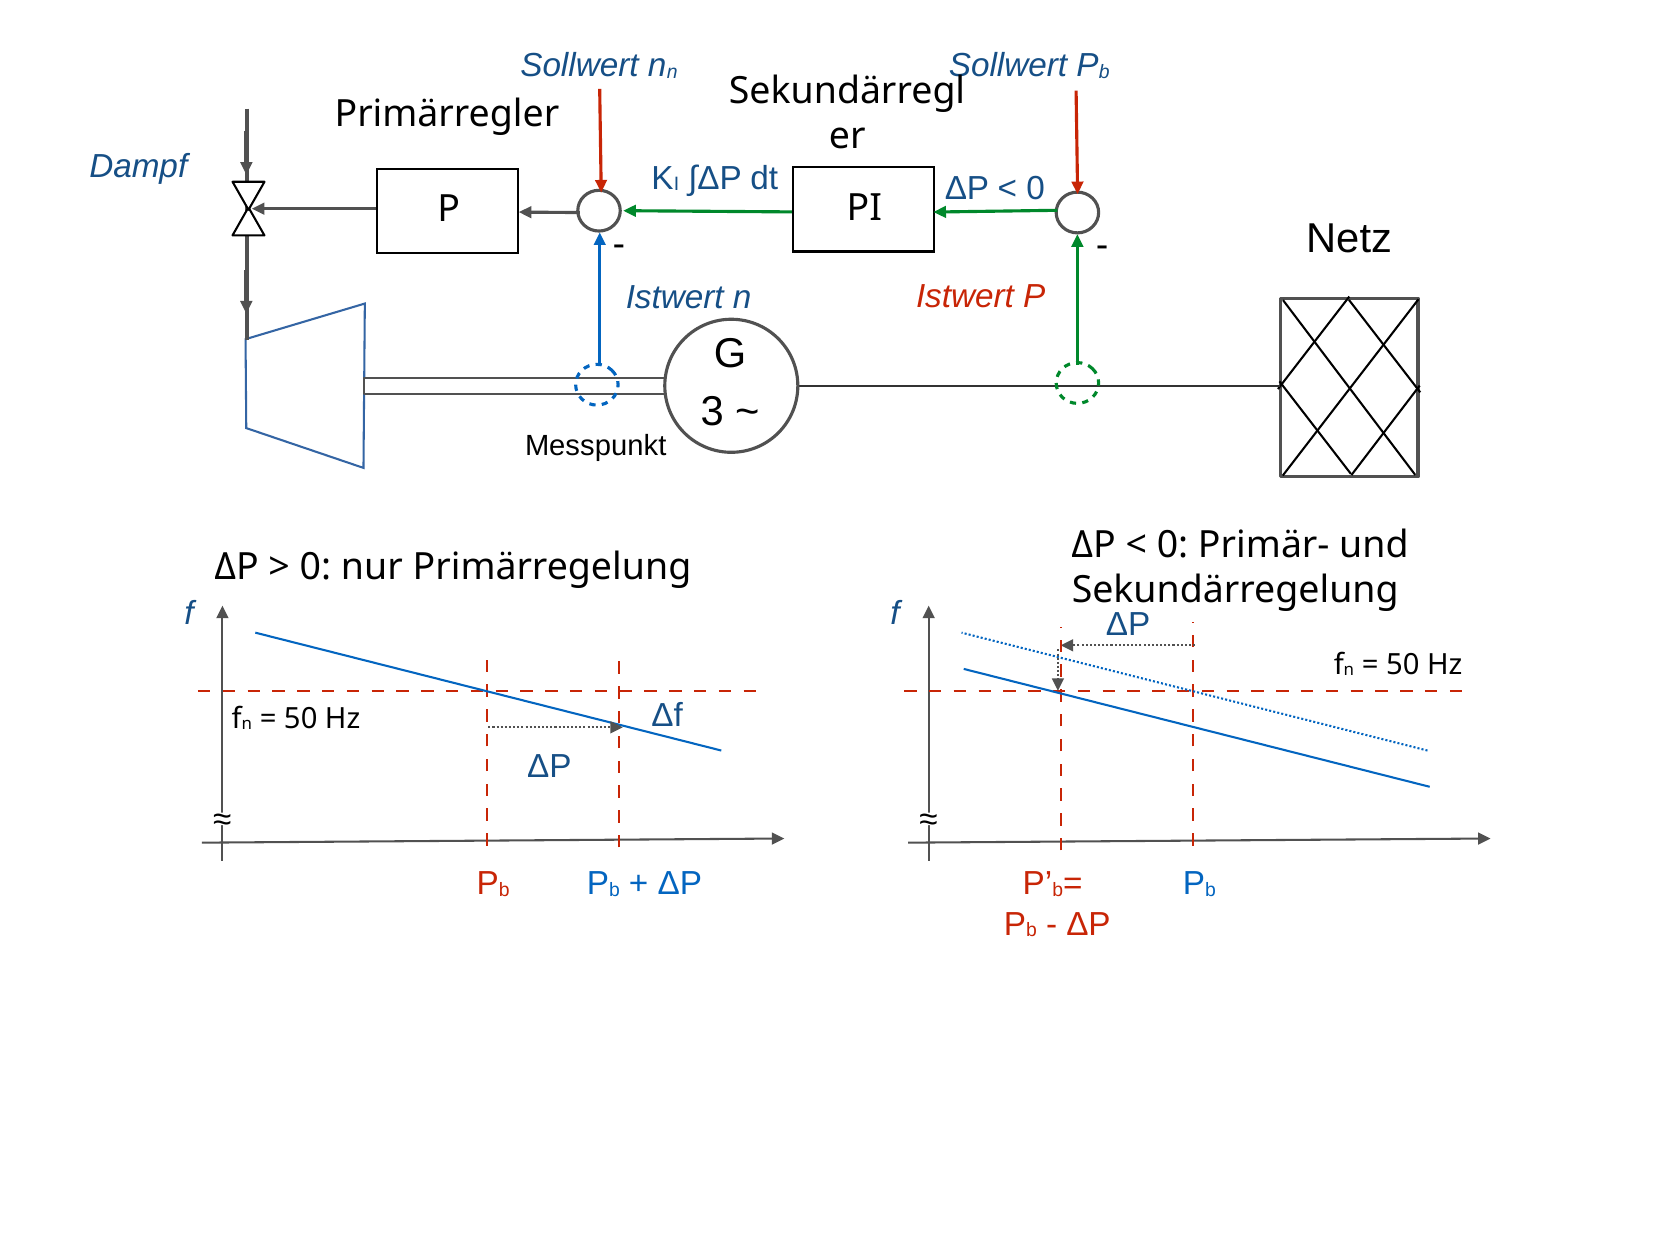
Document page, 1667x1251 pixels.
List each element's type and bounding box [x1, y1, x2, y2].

text_box [573, 854, 716, 914]
text_box [1231, 700, 1249, 706]
text_box [513, 738, 586, 798]
text_box [877, 585, 913, 645]
text_box [451, 855, 535, 915]
text_box [922, 528, 1549, 655]
text_box [240, 108, 253, 180]
text_box [255, 632, 722, 751]
text_box [963, 668, 1430, 787]
text_box [1302, 718, 1320, 724]
text_box [171, 528, 714, 645]
text_box [888, 268, 1073, 328]
text_box [1060, 639, 1075, 652]
text_box [618, 685, 628, 695]
text_box [1373, 736, 1394, 742]
text_box [1410, 746, 1428, 751]
text_box [1049, 649, 1070, 661]
text_box [1188, 683, 1212, 696]
text_box [1157, 682, 1178, 688]
text_box [1269, 210, 1429, 261]
text_box [903, 605, 1491, 976]
text_box [1265, 709, 1286, 715]
text_box [1123, 673, 1141, 678]
text_box [232, 36, 1421, 480]
text_box [1299, 626, 1497, 699]
text_box [1339, 728, 1357, 733]
text_box [1086, 664, 1104, 669]
text_box [197, 605, 785, 861]
text_box [978, 636, 996, 642]
text_box [67, 137, 210, 197]
text_box [1015, 646, 1033, 651]
